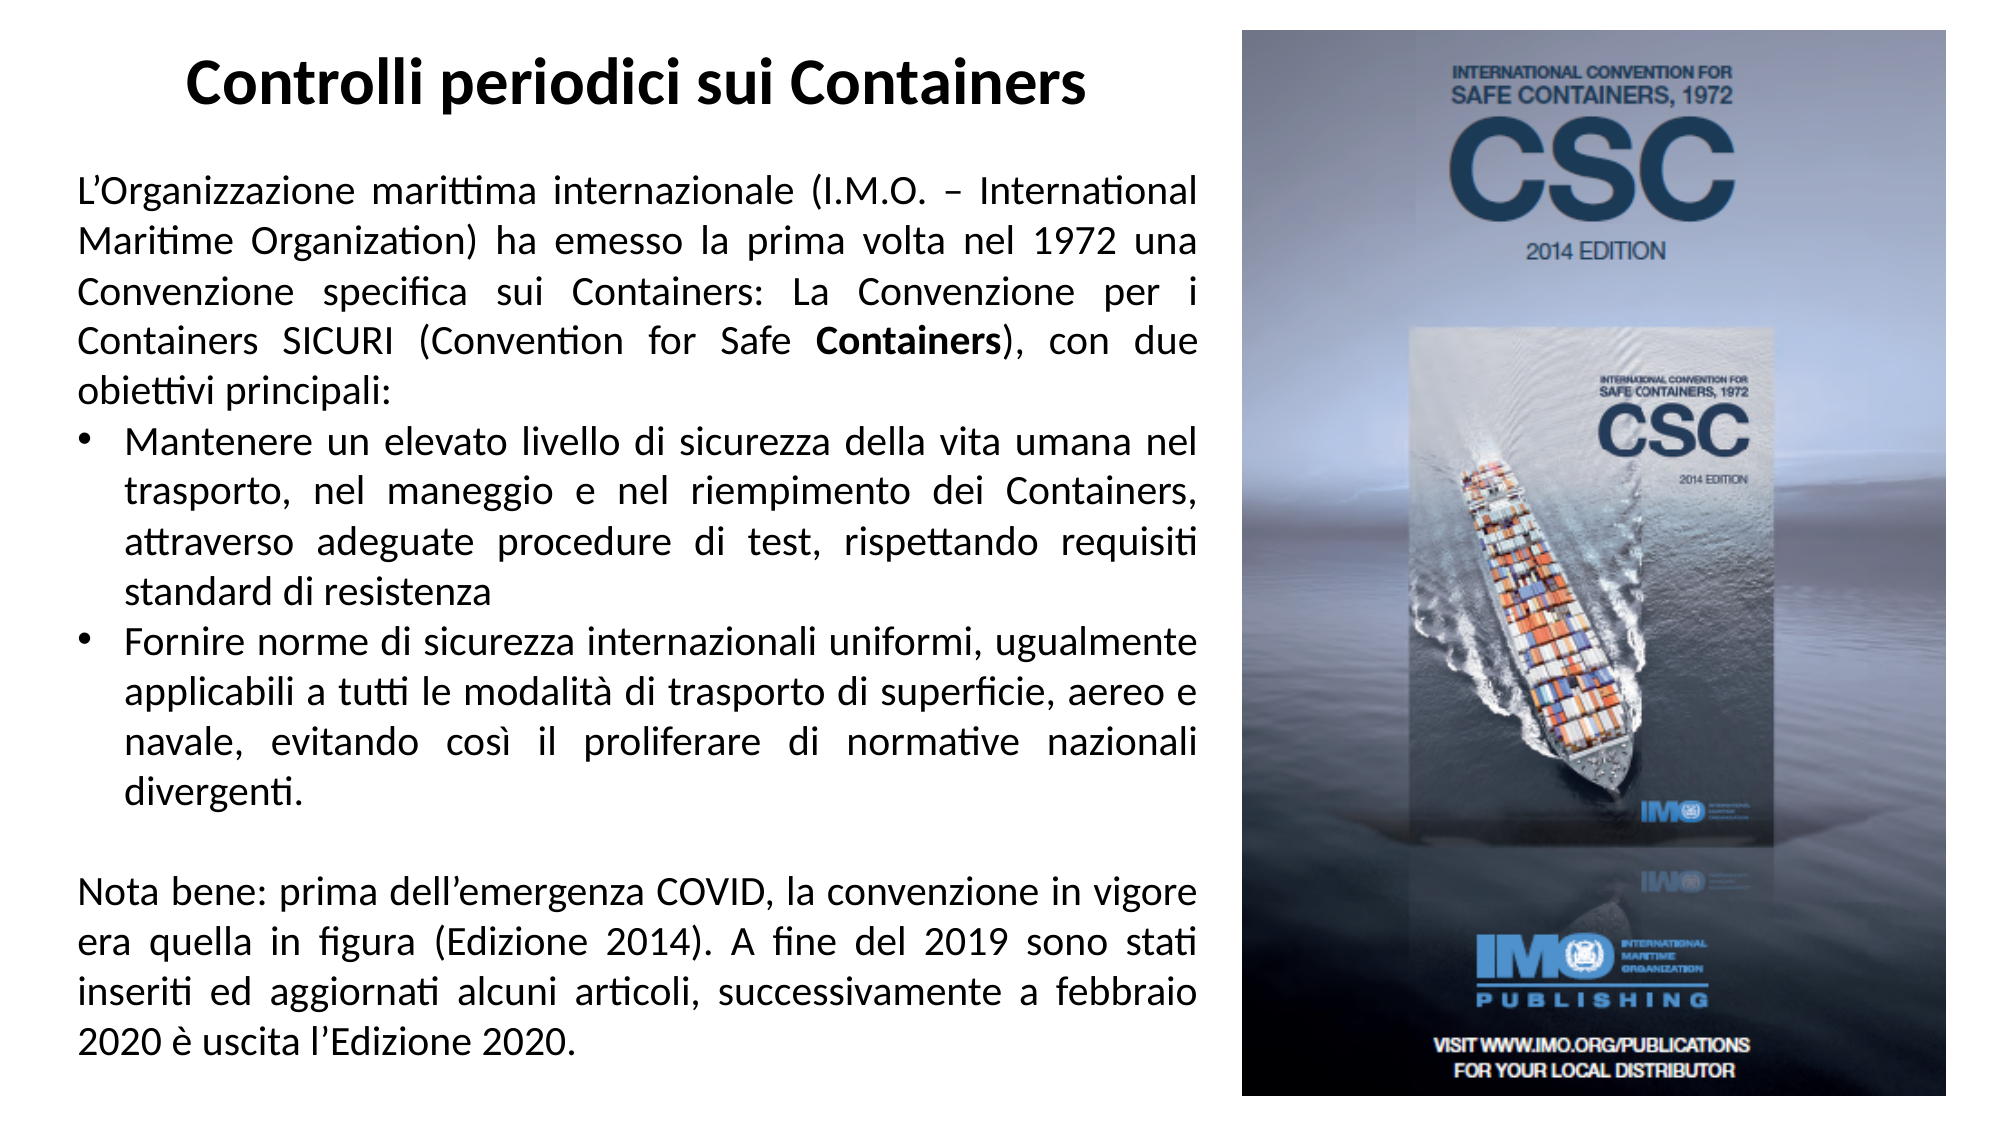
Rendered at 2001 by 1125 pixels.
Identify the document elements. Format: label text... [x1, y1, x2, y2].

text_box Controlli periodici sui Containers L’Organizzazione marittima internazionale (I.M.O. – International Maritime Organization) ha emesso la prima volta nel 1972 una Convenzione specifica sui Containers: La Convenzione per i Containers SICURI (Convention for Safe Containers), con due obiettivi principali: Mantenere un elevato livello di sicurezza della vita umana nel trasporto, nel maneggio e nel riempimento dei Containers, attraverso adeguate procedure di test, rispettando requisiti standard di resistenza Fornire norme di sicurezza internazionali uniformi, ugualmente applicabili a tutti le modalità di trasporto di superficie, aereo e navale, evitando così il proliferare di normative nazionali divergenti. Nota bene: prima dell’emergenza COVID, la convenzione in vigore era quella in figura (Edizione 2014). A fine del 2019 sono stati inseriti ed aggiornati alcuni articoli, successivamente a febbraio 2020 è uscita l’Edizione 2020. [62, 30, 1214, 1071]
picture [1242, 30, 1946, 1096]
